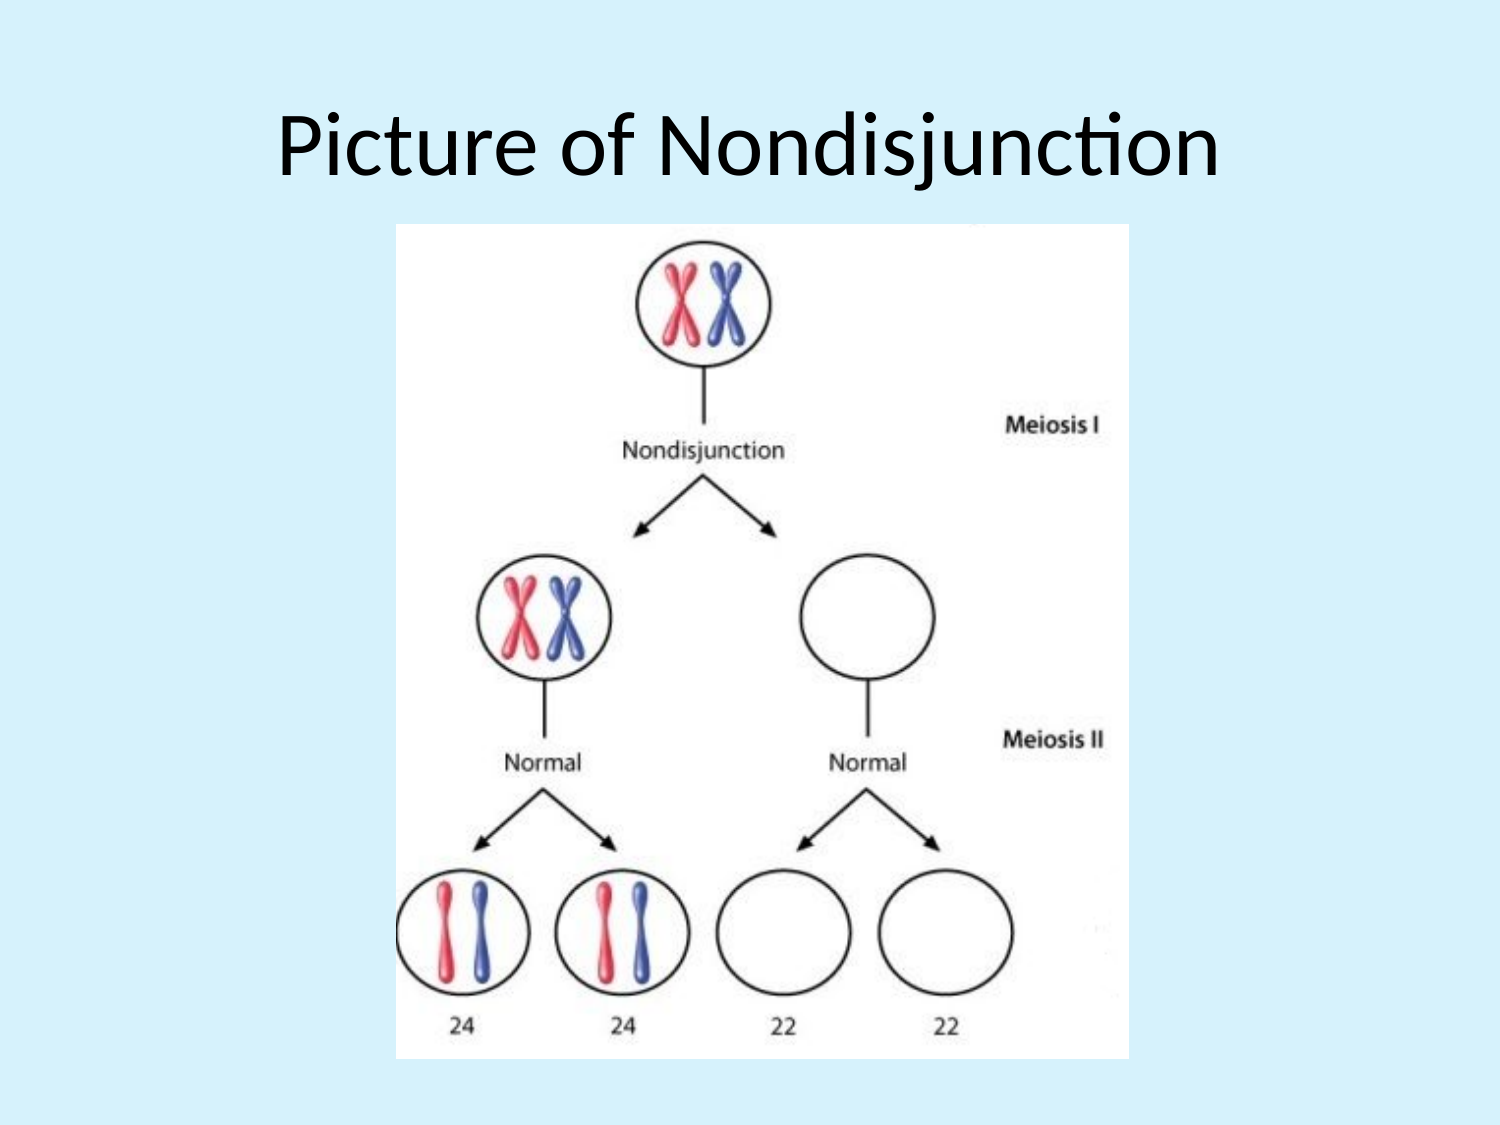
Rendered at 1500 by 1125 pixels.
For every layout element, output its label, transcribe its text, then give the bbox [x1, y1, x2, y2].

title Picture of Nondisjunction [75, 45, 1425, 233]
picture [396, 224, 1130, 1060]
